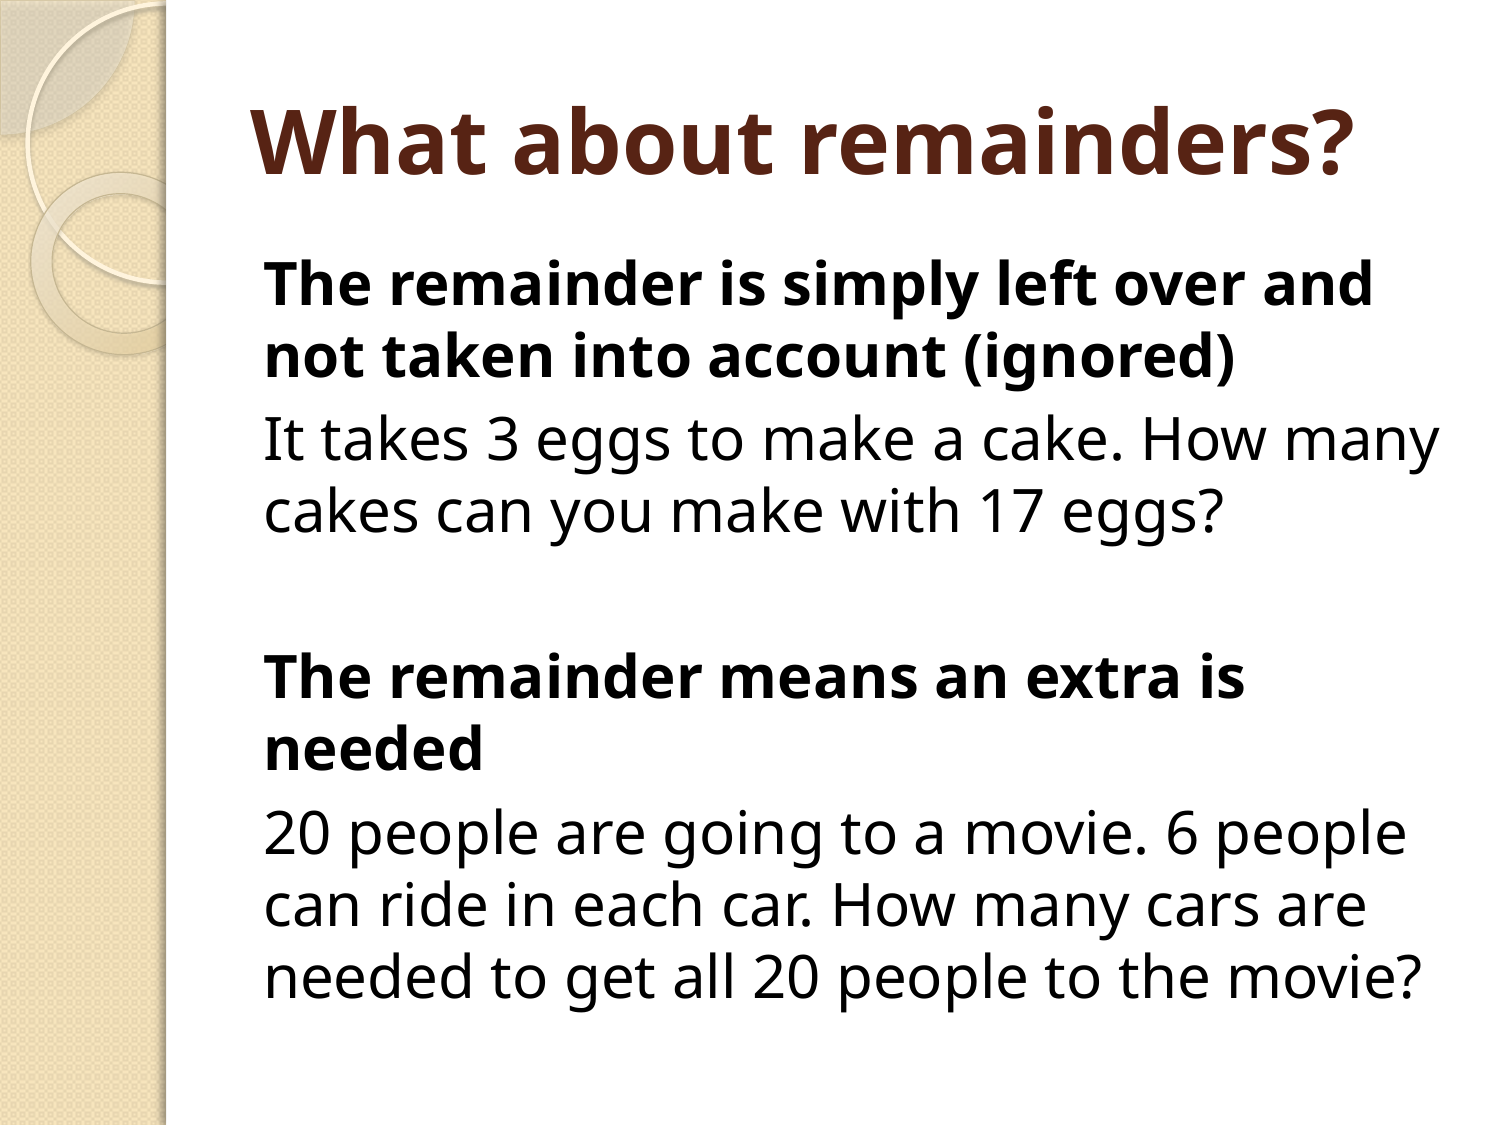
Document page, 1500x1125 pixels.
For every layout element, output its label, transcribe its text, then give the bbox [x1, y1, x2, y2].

list The remainder is simply left over and not taken into account (ignored) It takes 3 eggs to make a cake. How many cakes can you make with 17 eggs? The remainder means an extra is needed 20 people are going to a movie. 6 people can ride in each car. How many cars are needed to get all 20 people to the movie? [235, 237, 1466, 1025]
title What about remainders? [235, 45, 1466, 233]
